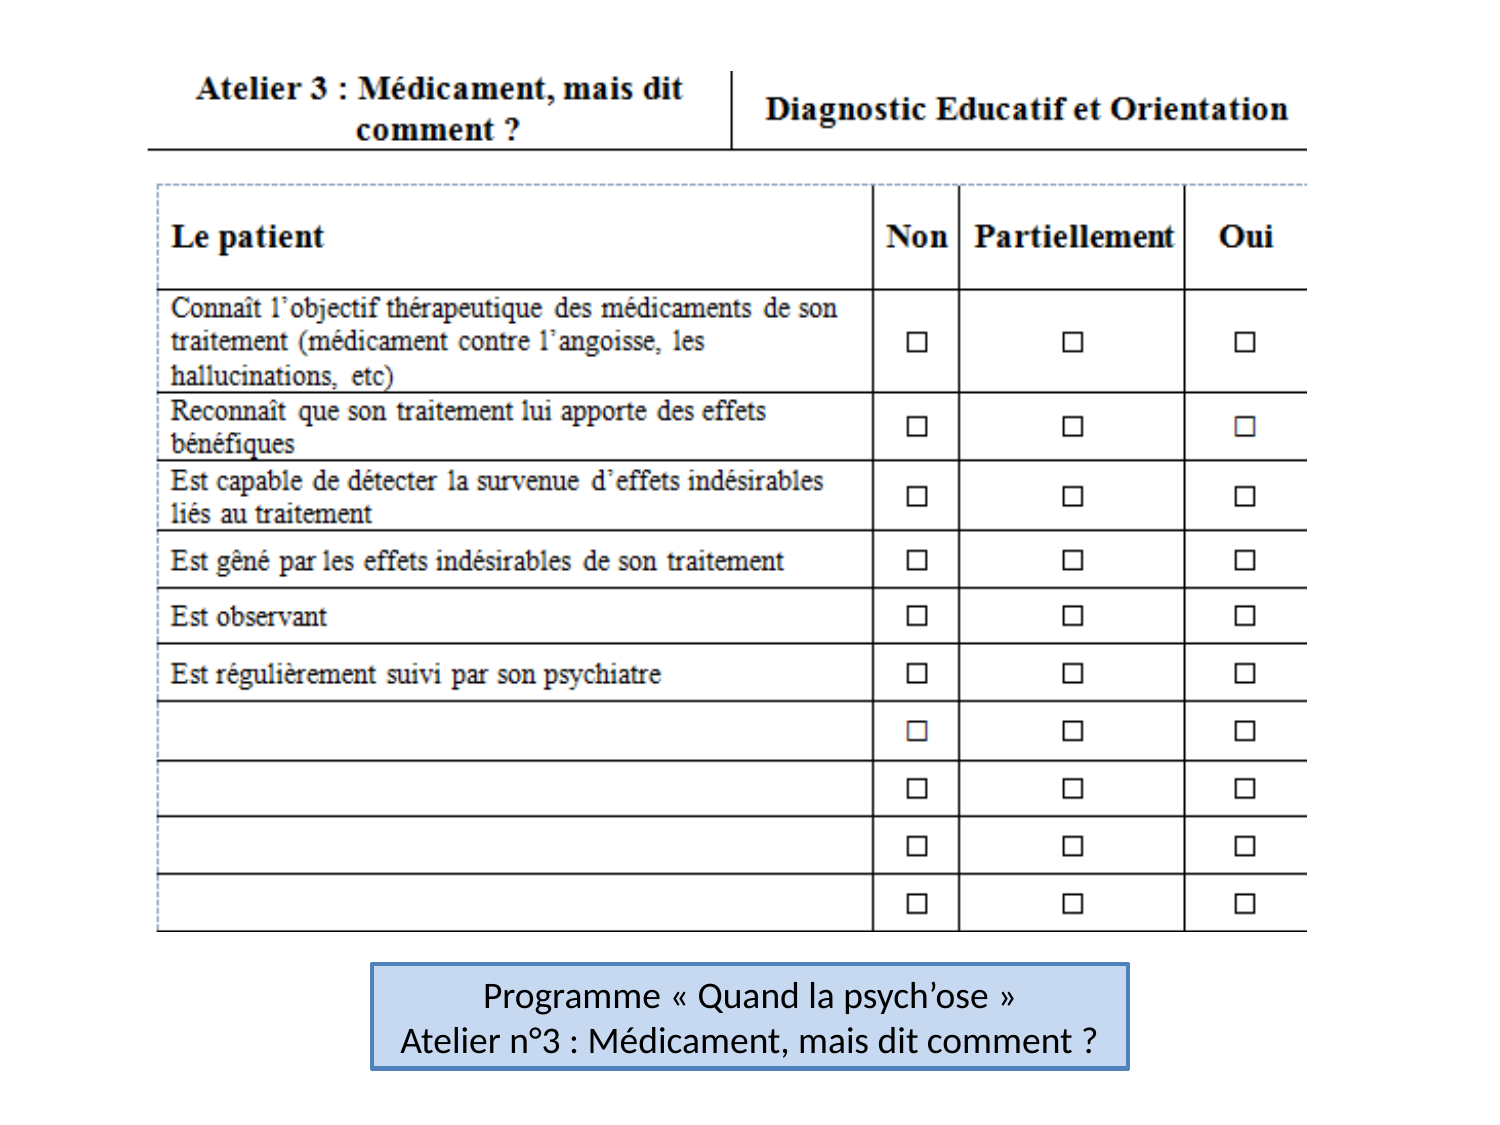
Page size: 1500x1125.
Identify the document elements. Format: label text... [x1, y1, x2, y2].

text_box Programme « Quand la psych’ose » Atelier n°3 : Médicament, mais dit comment ? [370, 962, 1130, 1071]
picture [147, 70, 1308, 932]
